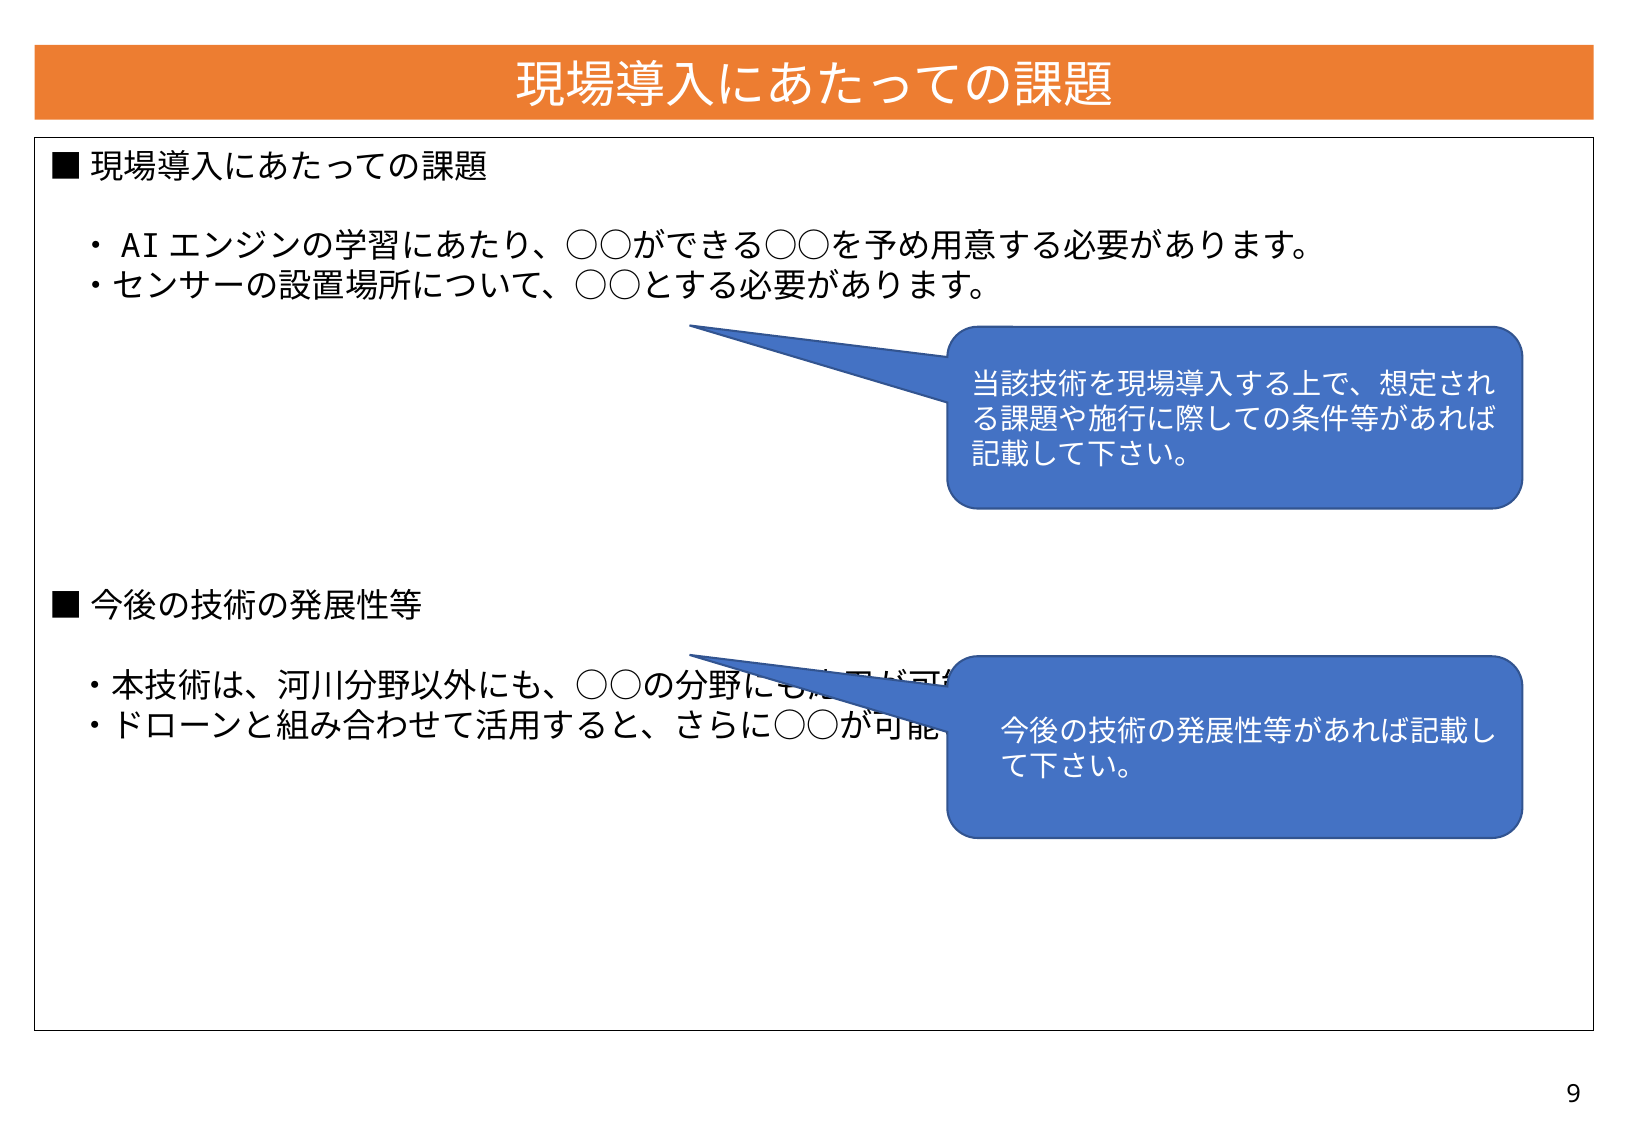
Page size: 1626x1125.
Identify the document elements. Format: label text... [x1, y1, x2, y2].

text_box 今後の技術の発展性等があれば記載して下さい。 [689, 653, 1524, 840]
text_box ■現場導入にあたっての課題 ・AIエンジンの学習にあたり、○○ができる○○を予め用意する必要があります。 ・センサーの設置場所について、○○とする必要があります。 ■今後の技術の発展性等 ・本技術は、河川分野以外にも、○○の分野にも応用が可能です。具体的には○○。 ・ドローンと組み合わせて活用すると、さらに○○が可能となります。 [34, 137, 1594, 1031]
text_box 当該技術を現場導入する上で、想定される課題や施行に際しての条件等があれば記載して下さい。 [689, 324, 1524, 510]
text_box 9 [1521, 1065, 1625, 1125]
text_box 現場導入にあたっての課題 [34, 44, 1594, 120]
